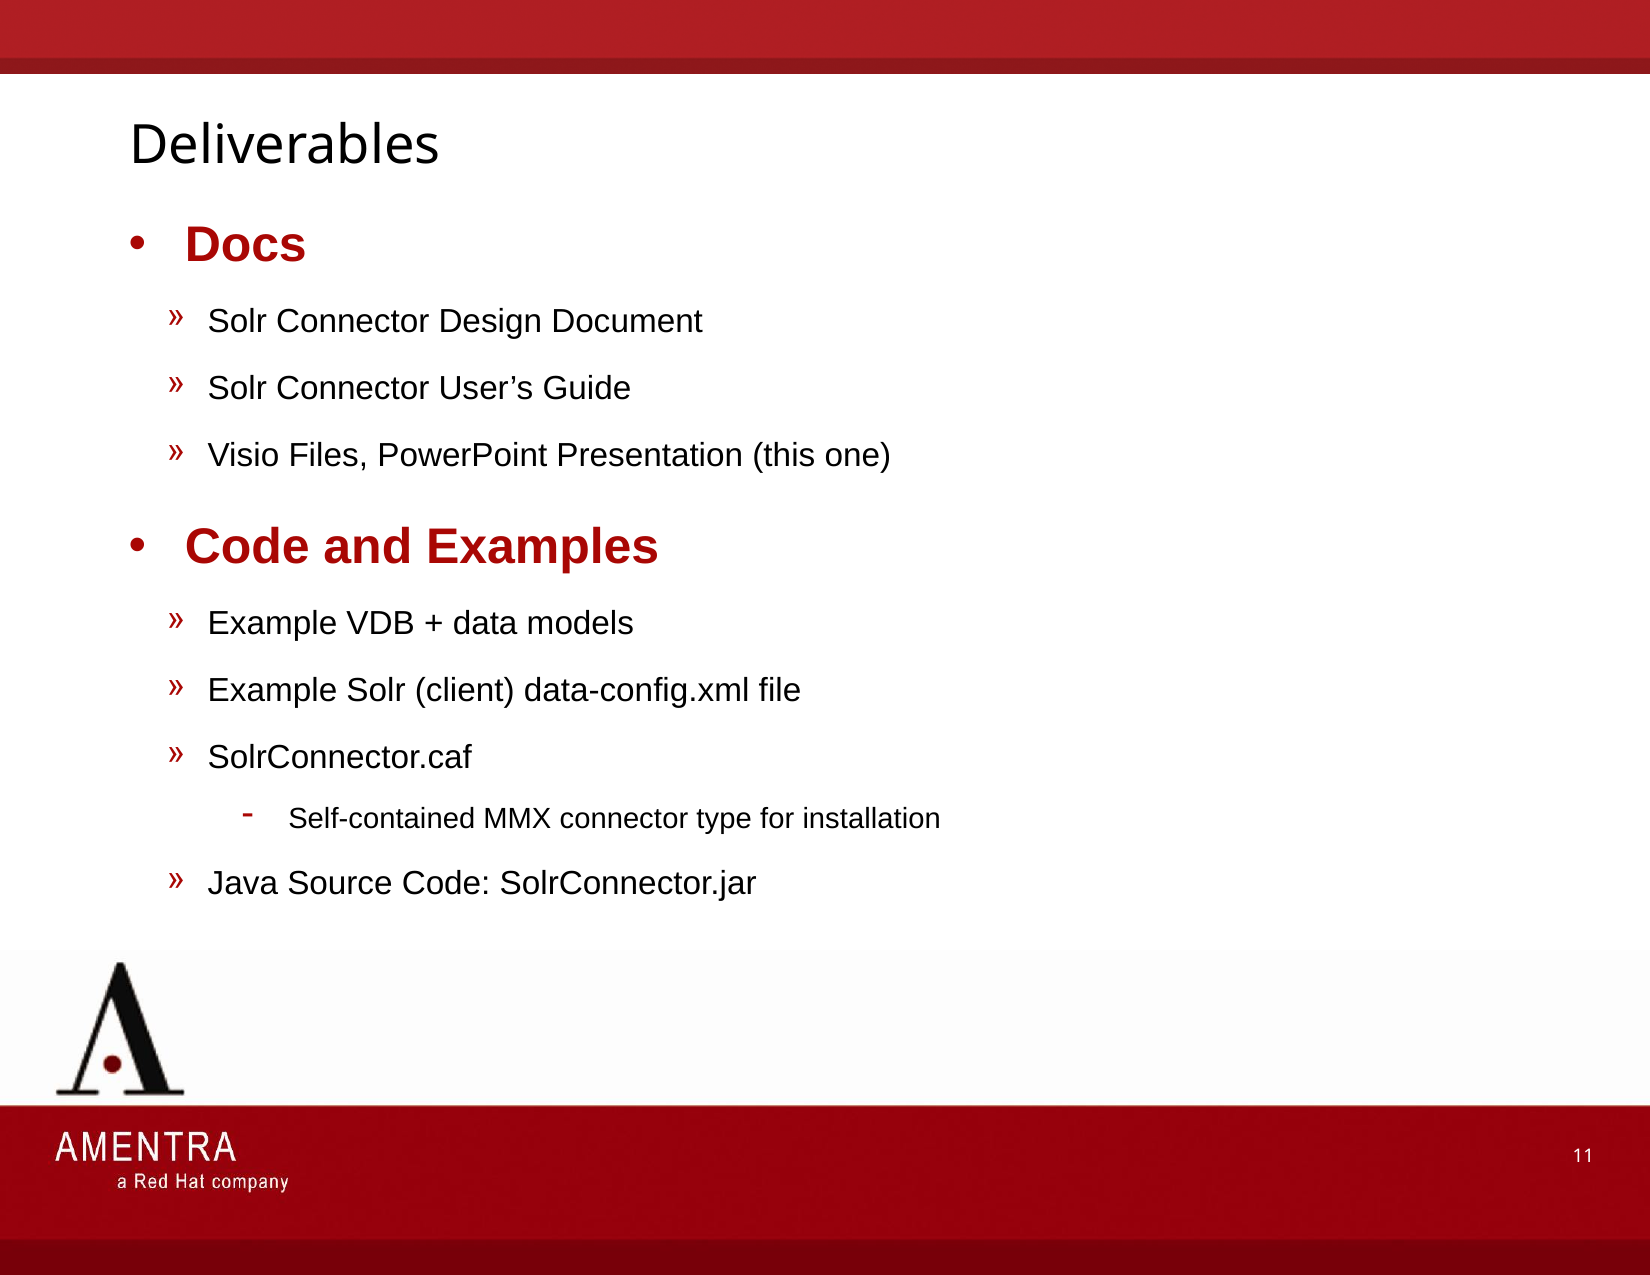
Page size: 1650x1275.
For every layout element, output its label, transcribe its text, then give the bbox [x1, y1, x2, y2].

list Docs Solr Connector Design Document Solr Connector User’s Guide Visio Files, PowerPoint Presentation (this one) Code and Examples Example VDB + data models Example Solr (client) data-config.xml file SolrConnector.caf Self-contained MMX connector type for installation Java Source Code: SolrConnector.jar [111, 212, 1552, 1070]
title Deliverables [112, 43, 1538, 184]
picture [0, 0, 1650, 74]
picture [0, 950, 1650, 1275]
slide_number 11 [1549, 1135, 1618, 1186]
